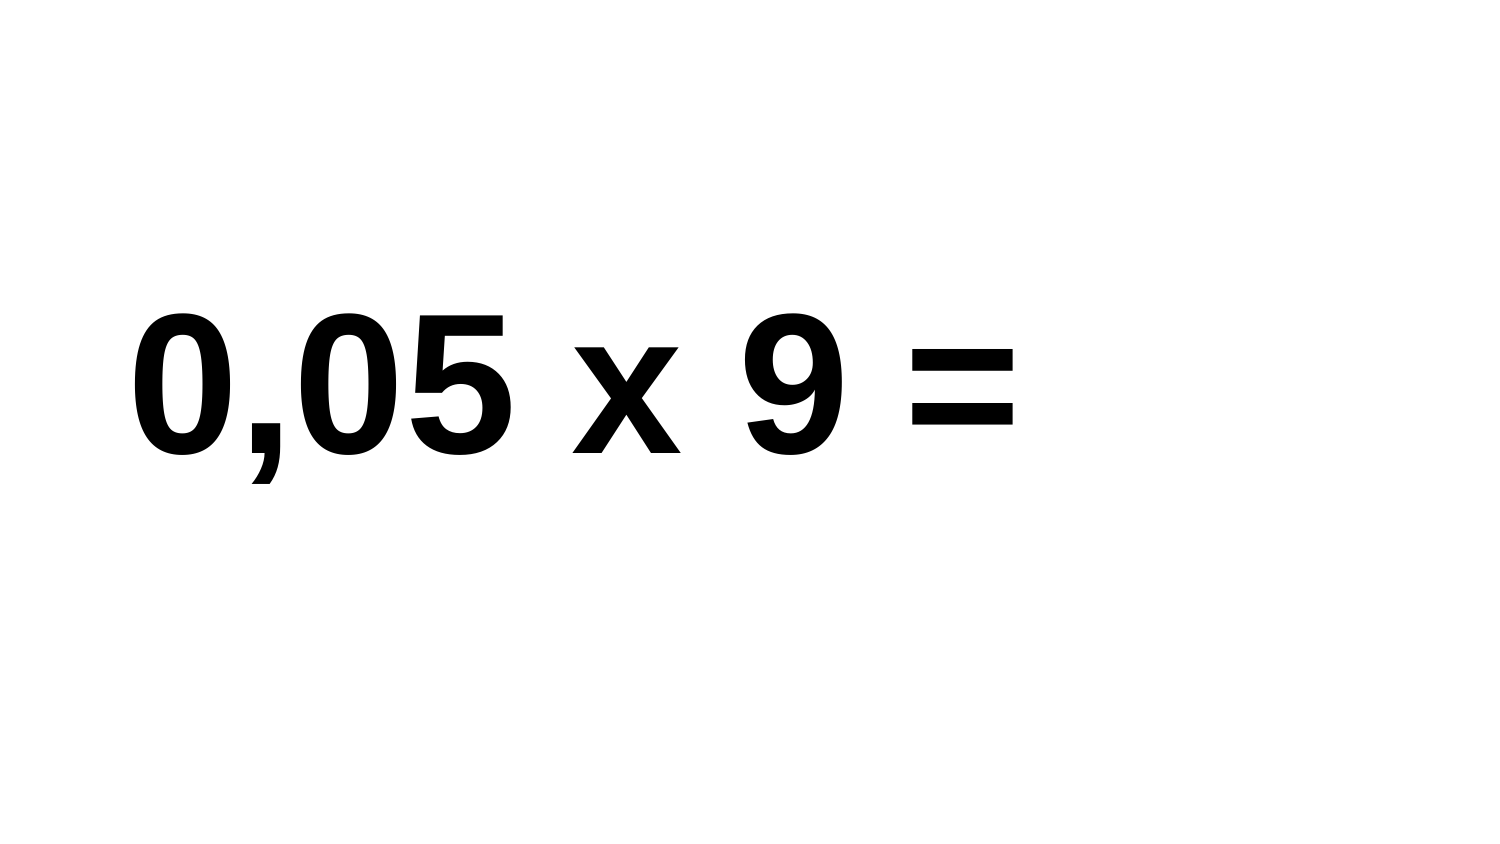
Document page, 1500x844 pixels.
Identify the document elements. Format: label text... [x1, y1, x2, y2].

text_box 0,05 x 9 = [112, 318, 1388, 509]
